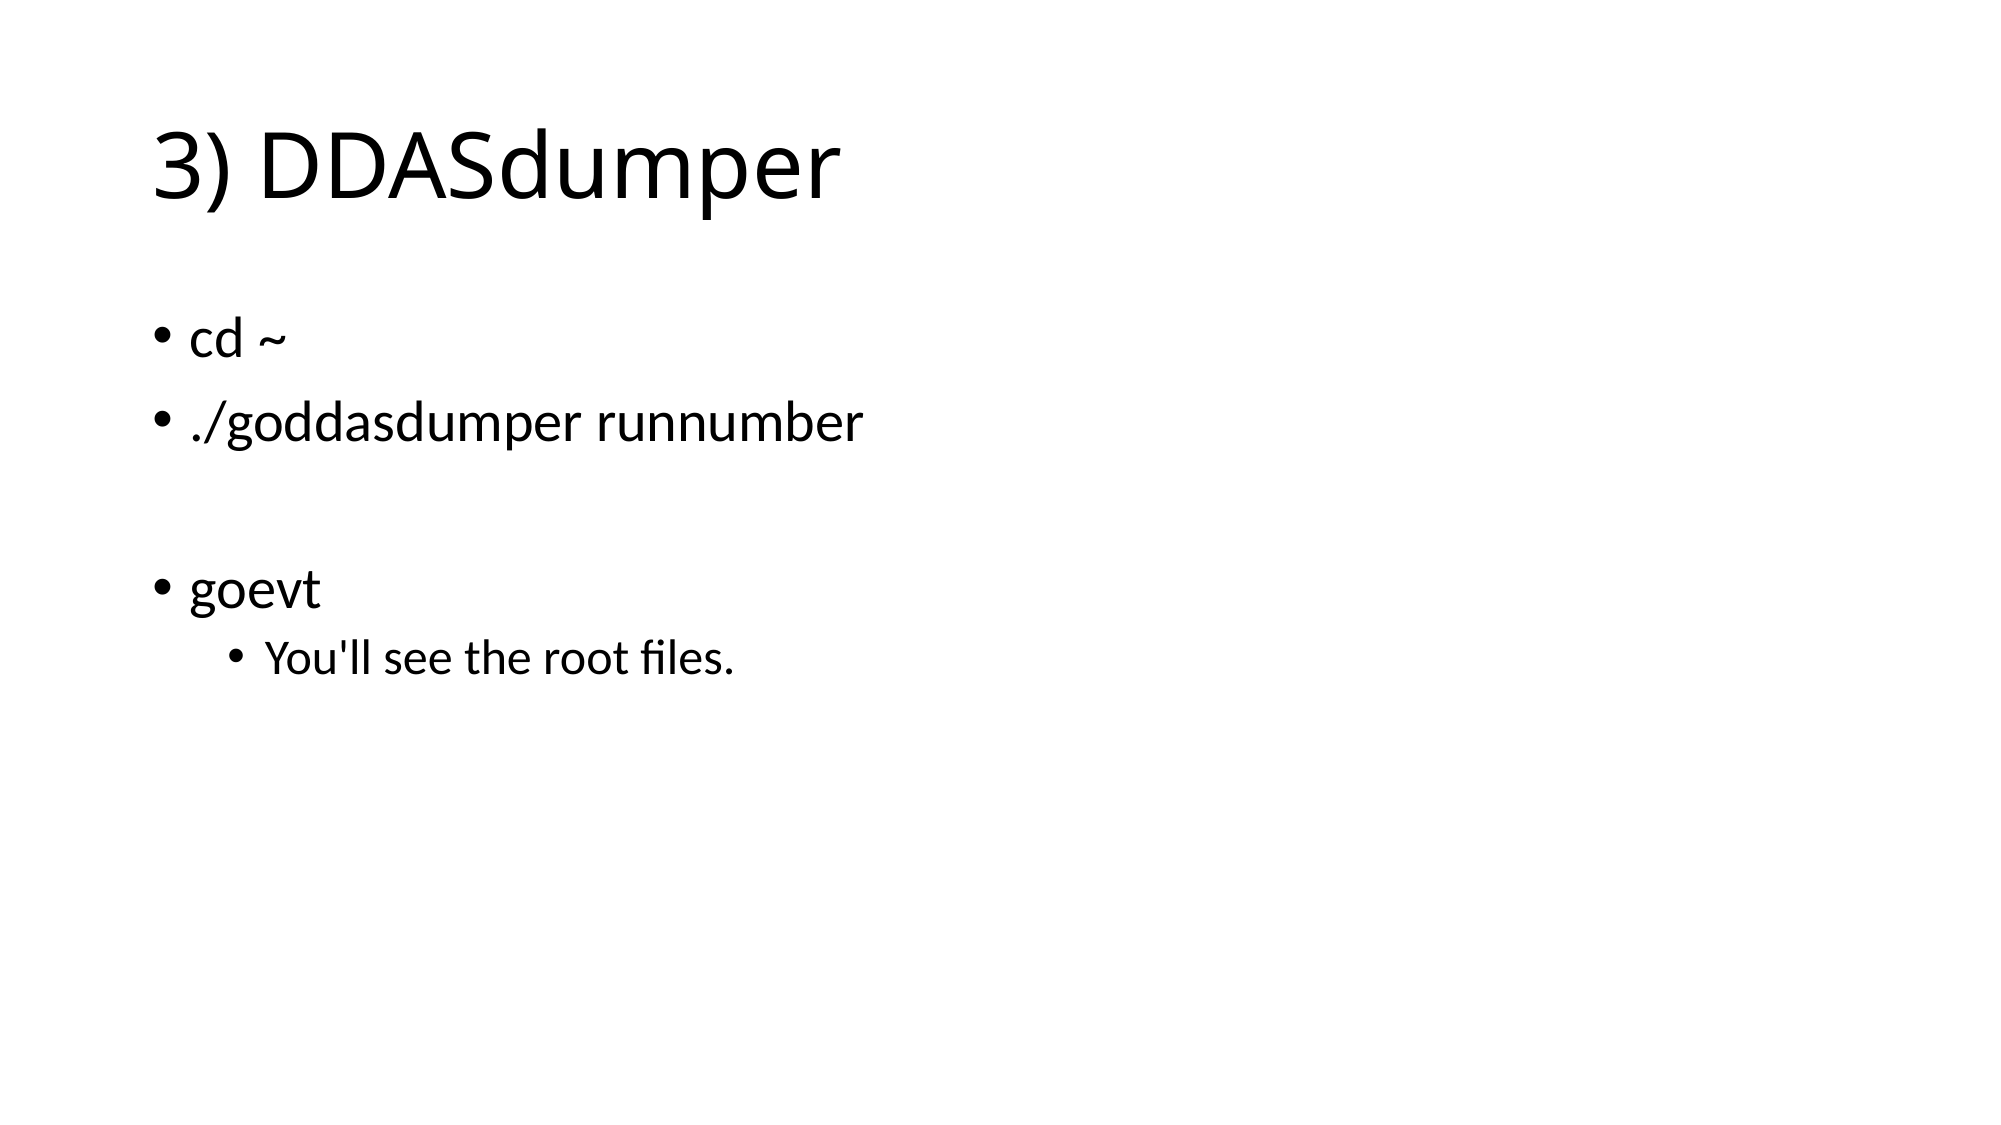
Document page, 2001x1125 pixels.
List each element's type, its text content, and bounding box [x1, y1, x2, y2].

title 3) DDASdumper [137, 59, 1863, 278]
list cd ~ ./goddasdumper runnumber goevt You'll see the root files. [137, 299, 1863, 1014]
